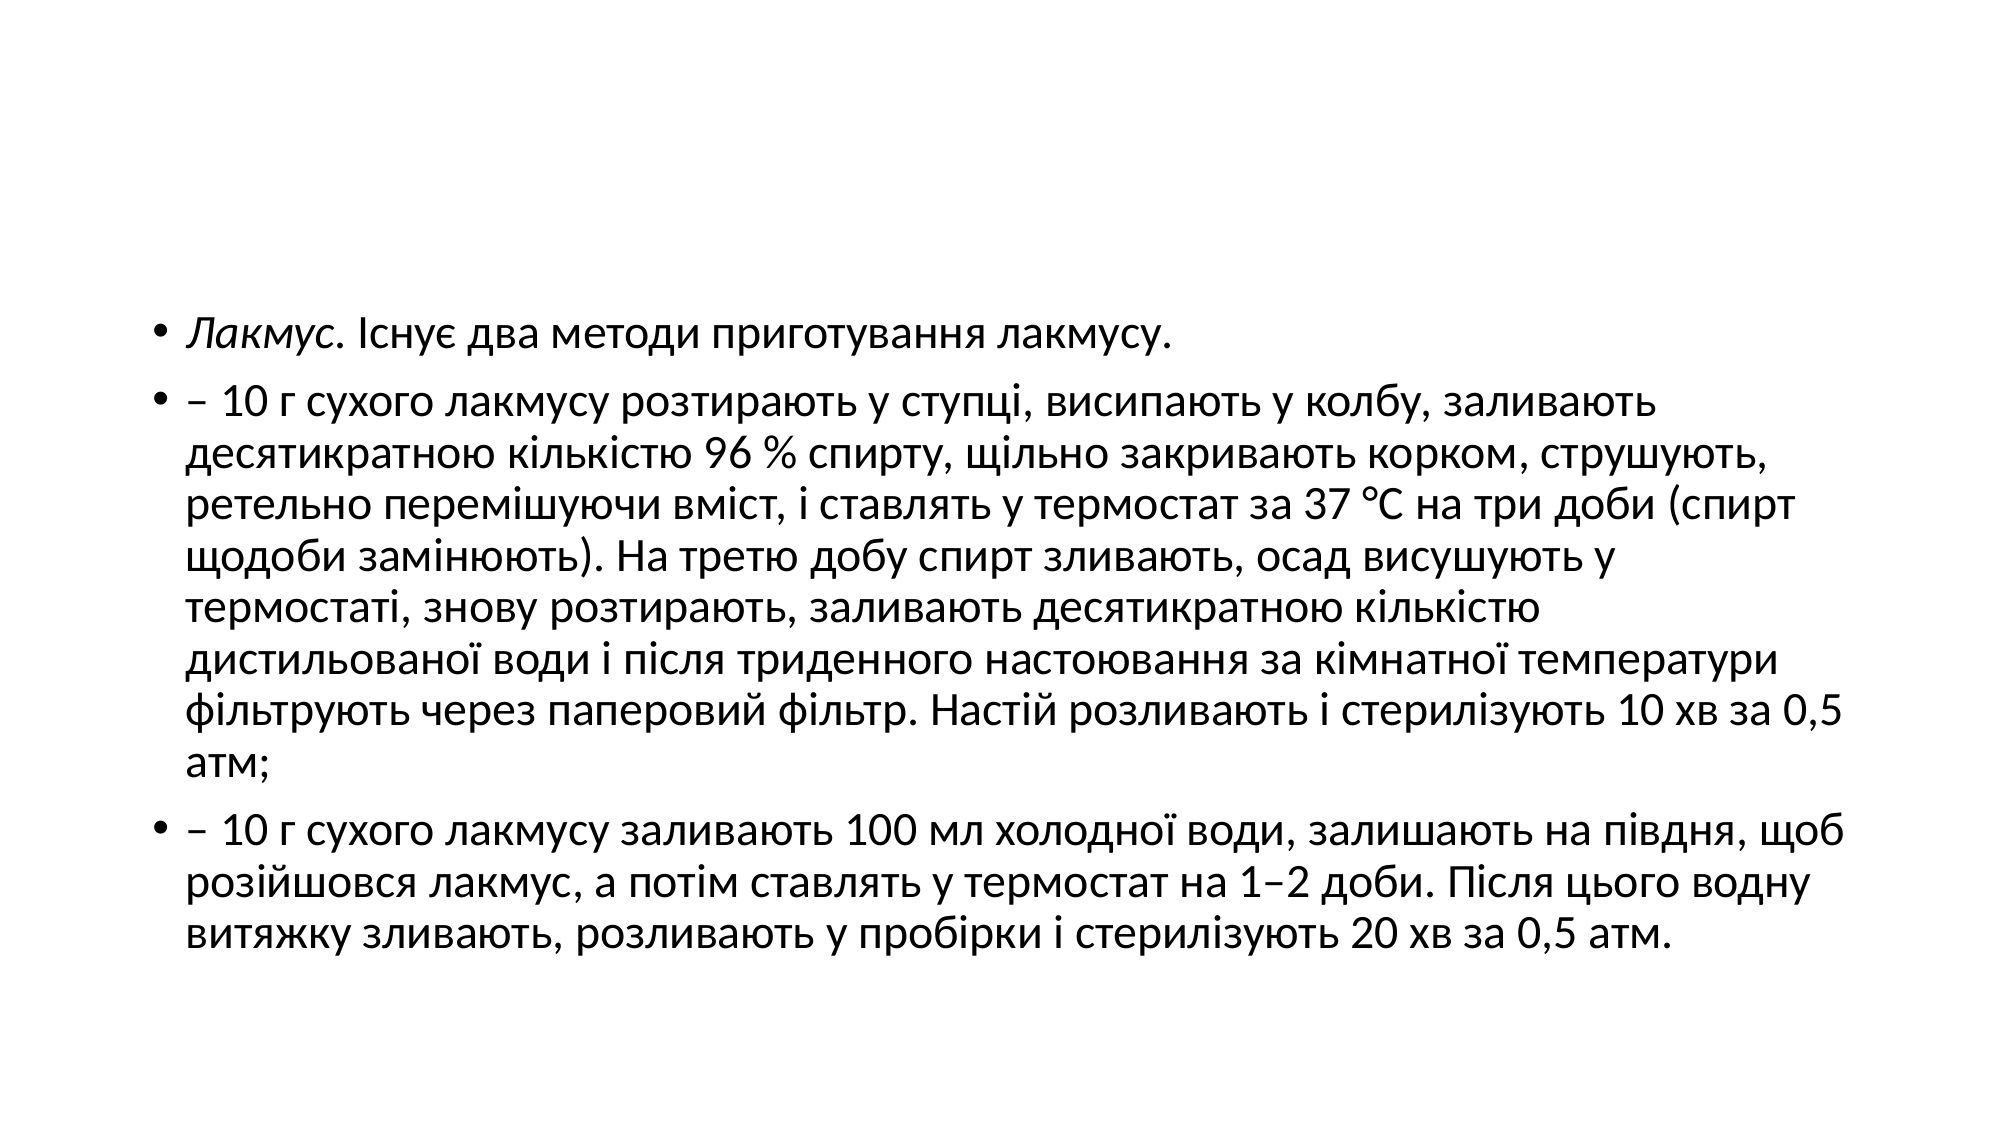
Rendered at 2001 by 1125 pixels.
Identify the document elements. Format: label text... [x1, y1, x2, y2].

list Лакмус. Існує два методи приготування лакмусу. – 10 г сухого лакмусу розтирають у ступці, висипають у колбу, заливають десятикратною кількістю 96 % спирту, щільно закривають корком, струшують, ретельно перемішуючи вміст, і ставлять у термостат за 37 °С на три доби (спирт щодоби замінюють). На третю добу спирт зливають, осад висушують у термостаті, знову розтирають, заливають десятикратною кількістю дистильованої води і після триденного настоювання за кімнатної температури фільтрують через паперовий фільтр. Настій розливають і стерилізують 10 хв за 0,5 атм; – 10 г сухого лакмусу заливають 100 мл холодної води, залишають на півдня, щоб розійшовся лакмус, а потім ставлять у термостат на 1–2 доби. Після цього водну витяжку зливають, розливають у пробірки і стерилізують 20 хв за 0,5 атм. [137, 299, 1863, 1014]
